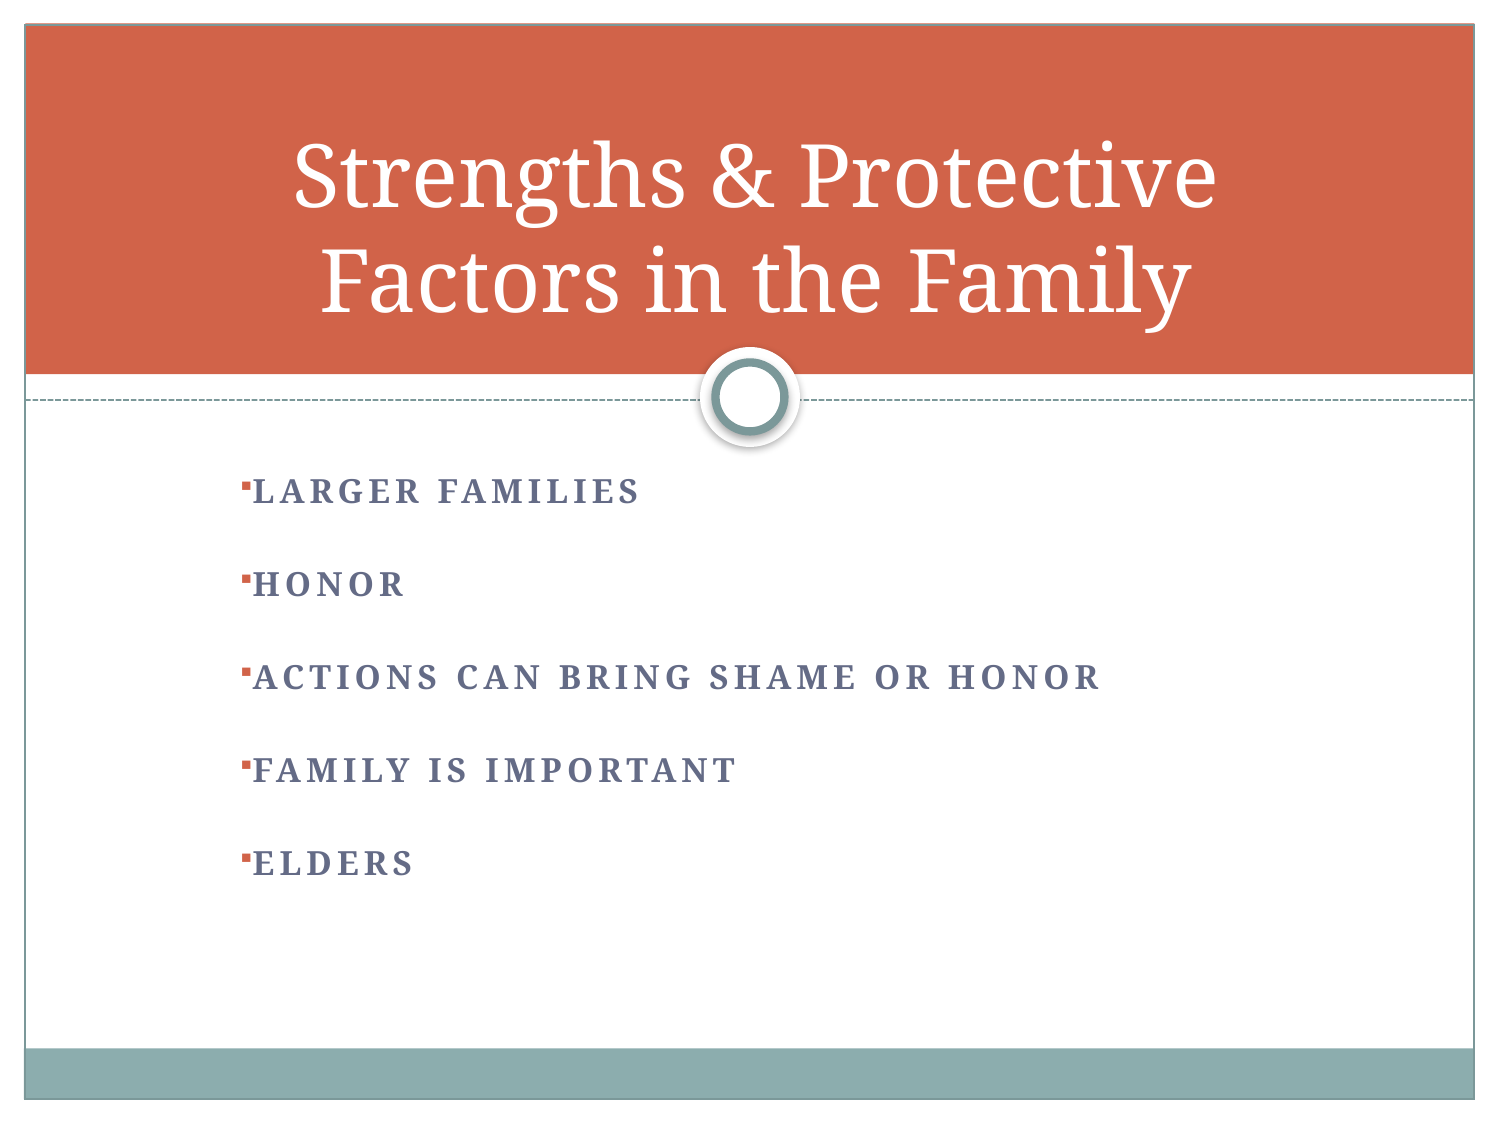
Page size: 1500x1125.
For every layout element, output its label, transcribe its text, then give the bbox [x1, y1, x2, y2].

title Strengths & Protective Factors in the Family [118, 87, 1394, 338]
list Larger families Honor Actions can bring shame or honor Family is important Elders [225, 462, 1288, 1038]
